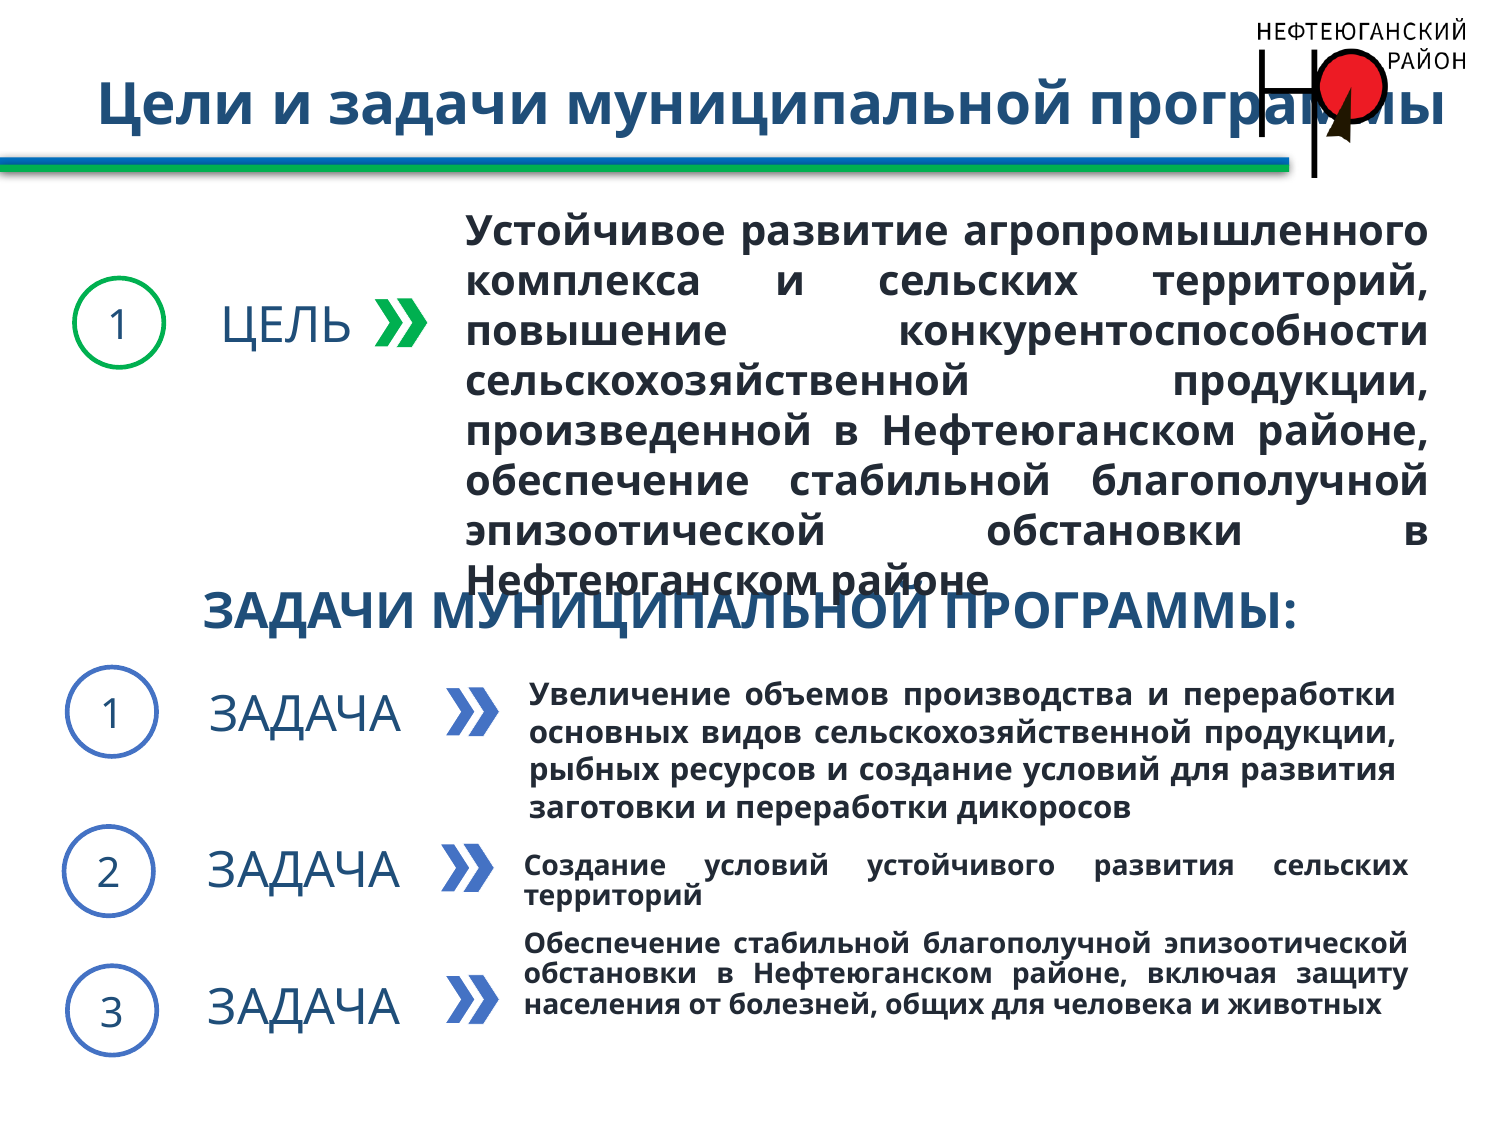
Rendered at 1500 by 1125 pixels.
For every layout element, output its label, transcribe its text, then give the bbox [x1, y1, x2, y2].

text_box ЗАДАЧА [194, 673, 417, 749]
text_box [444, 687, 500, 737]
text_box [0, 157, 1258, 172]
text_box 1 [66, 665, 158, 758]
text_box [372, 298, 428, 348]
text_box Цели и задачи муниципальной программы [81, 0, 1500, 145]
text_box 3 [66, 964, 158, 1057]
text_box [444, 974, 500, 1025]
text_box ЗАДАЧИ МУНИЦИПАЛЬНОЙ ПРОГРАММЫ: [187, 571, 1313, 646]
text_box 2 [62, 825, 155, 917]
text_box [438, 843, 495, 893]
text_box 1 [73, 276, 165, 369]
text_box ЦЕЛЬ [205, 284, 368, 360]
text_box ЗАДАЧА [192, 830, 415, 905]
text_box Увеличение объемов производства и переработки основных видов сельскохозяйственной продукции, рыбных ресурсов и создание условий для развития заготовки и переработки дикоросов [513, 667, 1413, 843]
text_box Создание условий устойчивого развития сельских территорий Обеспечение стабильной благополучной эпизоотической обстановки в Нефтеюганском районе, включая защиту населения от болезней, общих для человека и животных [508, 843, 1424, 1055]
picture [1258, 18, 1466, 178]
text_box Устойчивое развитие агропромышленного комплекса и сельских территорий, повышение конкурентоспособности сельскохозяйственной продукции, произведенной в Нефтеюганском районе, обеспечение стабильной благополучной эпизоотической обстановки в Нефтеюганском районе [450, 196, 1445, 612]
text_box ЗАДАЧА [192, 967, 415, 1043]
